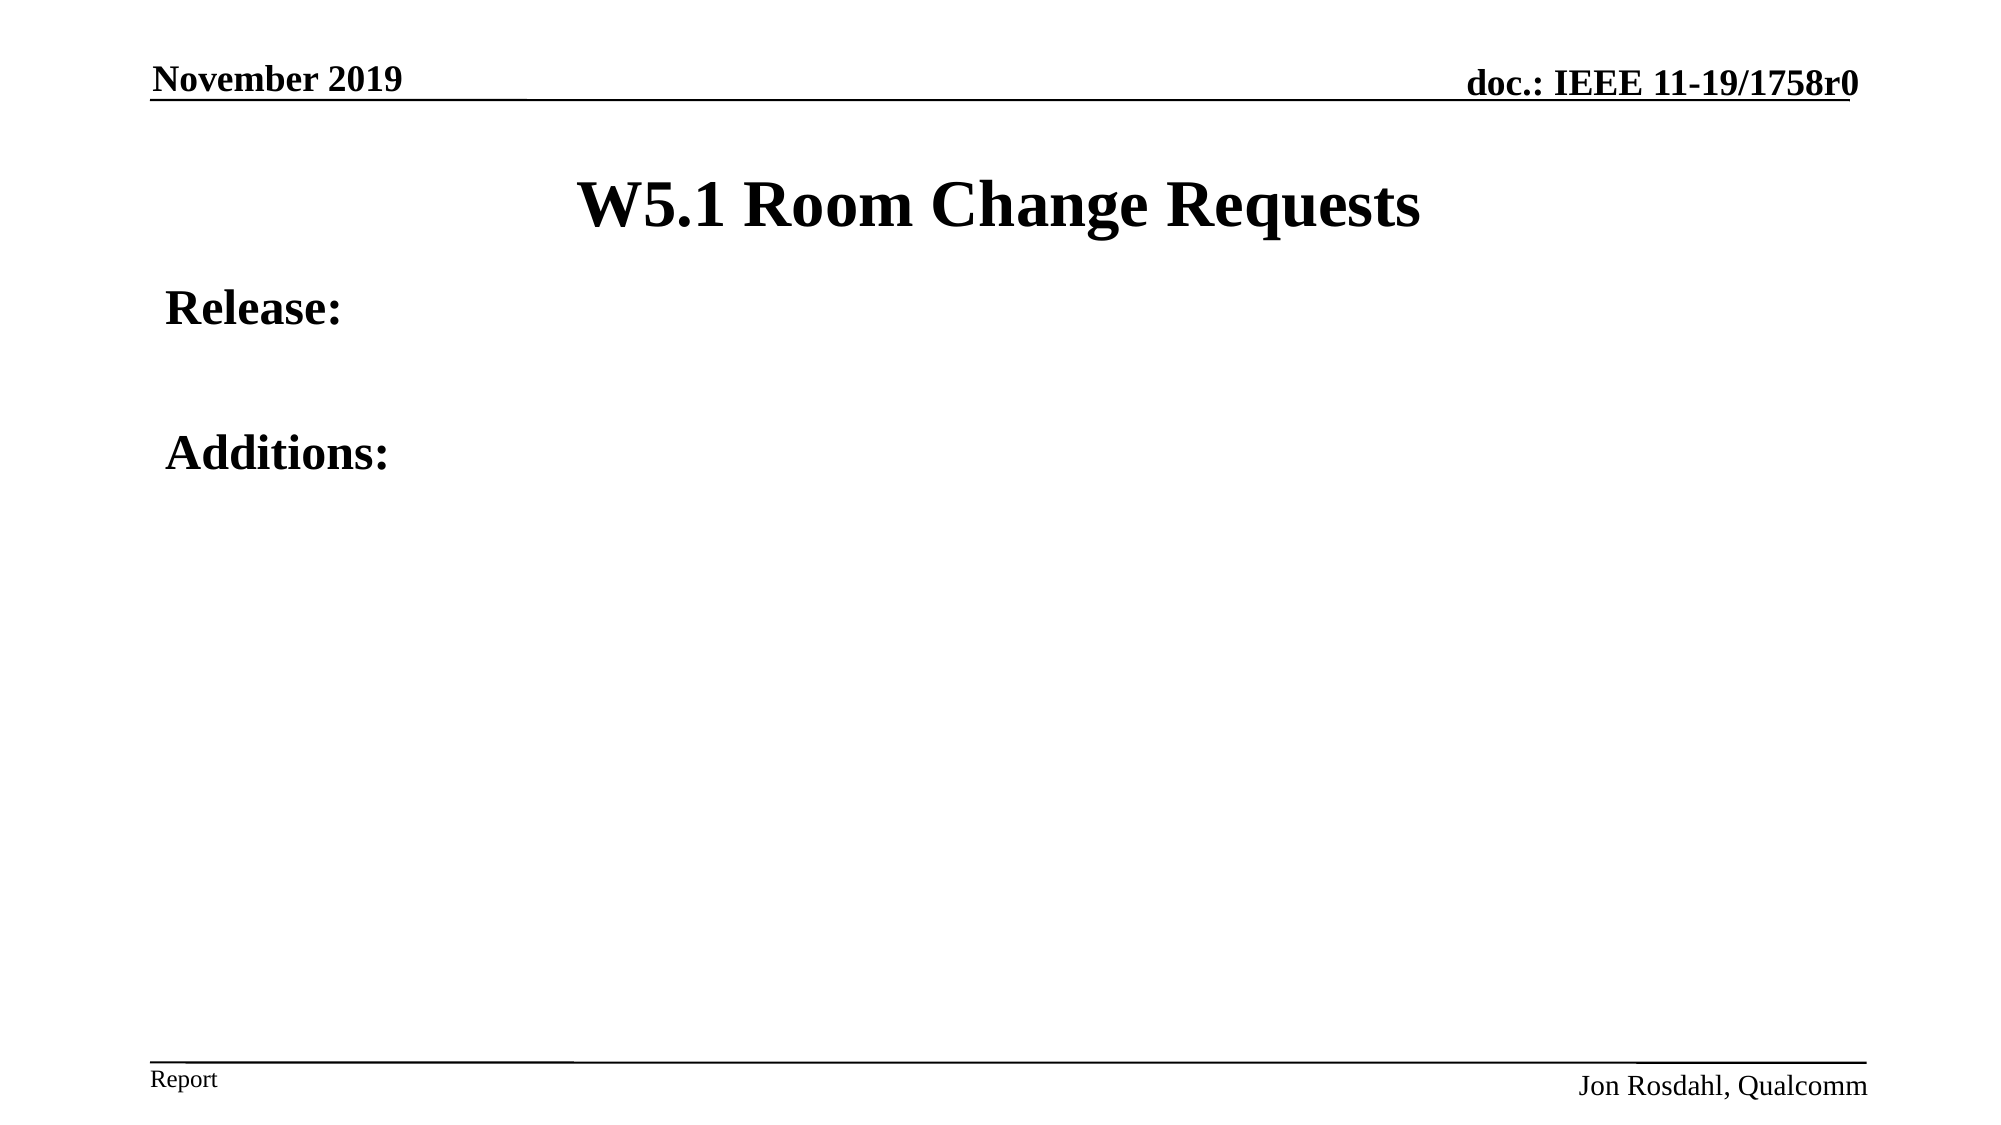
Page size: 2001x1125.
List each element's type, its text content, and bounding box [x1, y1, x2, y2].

footer Jon Rosdahl, Qualcomm [1531, 1066, 1869, 1108]
title W5.1 Room Change Requests [149, 112, 1850, 266]
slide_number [152, 54, 563, 100]
list Release: Additions: [149, 266, 1850, 1047]
